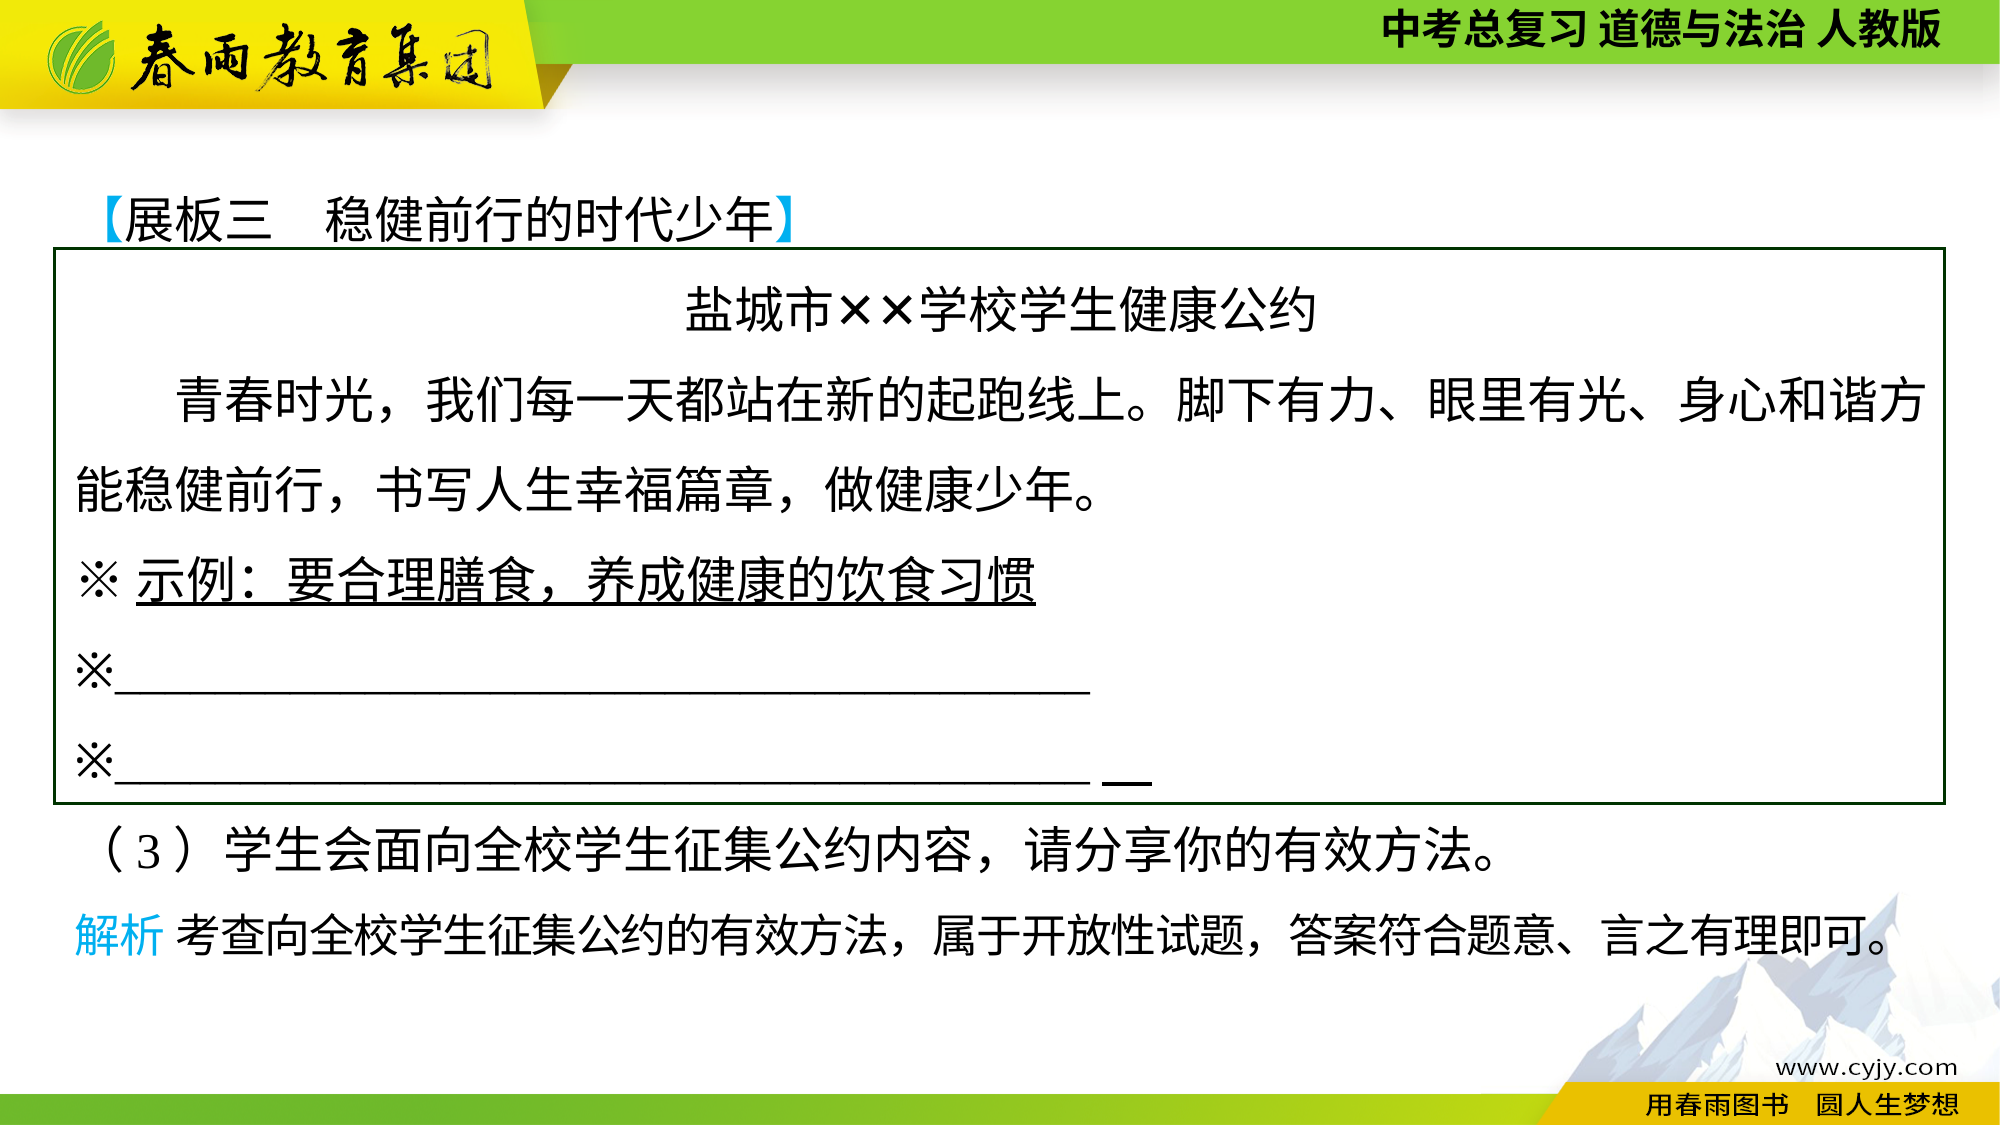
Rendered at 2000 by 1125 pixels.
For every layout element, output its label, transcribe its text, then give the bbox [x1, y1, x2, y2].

text_box [54, 248, 1945, 804]
picture [0, 0, 2000, 1125]
list 【展板三 稳健前行的时代少年】 盐城市✕✕学校学生健康公约 青春时光，我们每一天都站在新的起跑线上。脚下有力、眼里有光、身心和谐方能稳健前行，书写人生幸福篇章，做健康少年。 ※示例：要合理膳食，养成健康的饮食习惯 ※_______________________________________ ※_______________________________________ （3）学生会面向全校学生征集公约内容，请分享你的有效方法。 [59, 804, 1944, 882]
list 【展板三 稳健前行的时代少年】 盐城市✕✕学校学生健康公约 青春时光，我们每一天都站在新的起跑线上。脚下有力、眼里有光、身心和谐方能稳健前行，书写人生幸福篇章，做健康少年。 ※示例：要合理膳食，养成健康的饮食习惯 ※_______________________________________ ※_______________________________________ （3）学生会面向全校学生征集公约内容，请分享你的有效方法。 [59, 150, 1944, 248]
text_box 解析 考查向全校学生征集公约的有效方法，属于开放性试题，答案符合题意、言之有理即可。 [59, 883, 1944, 970]
